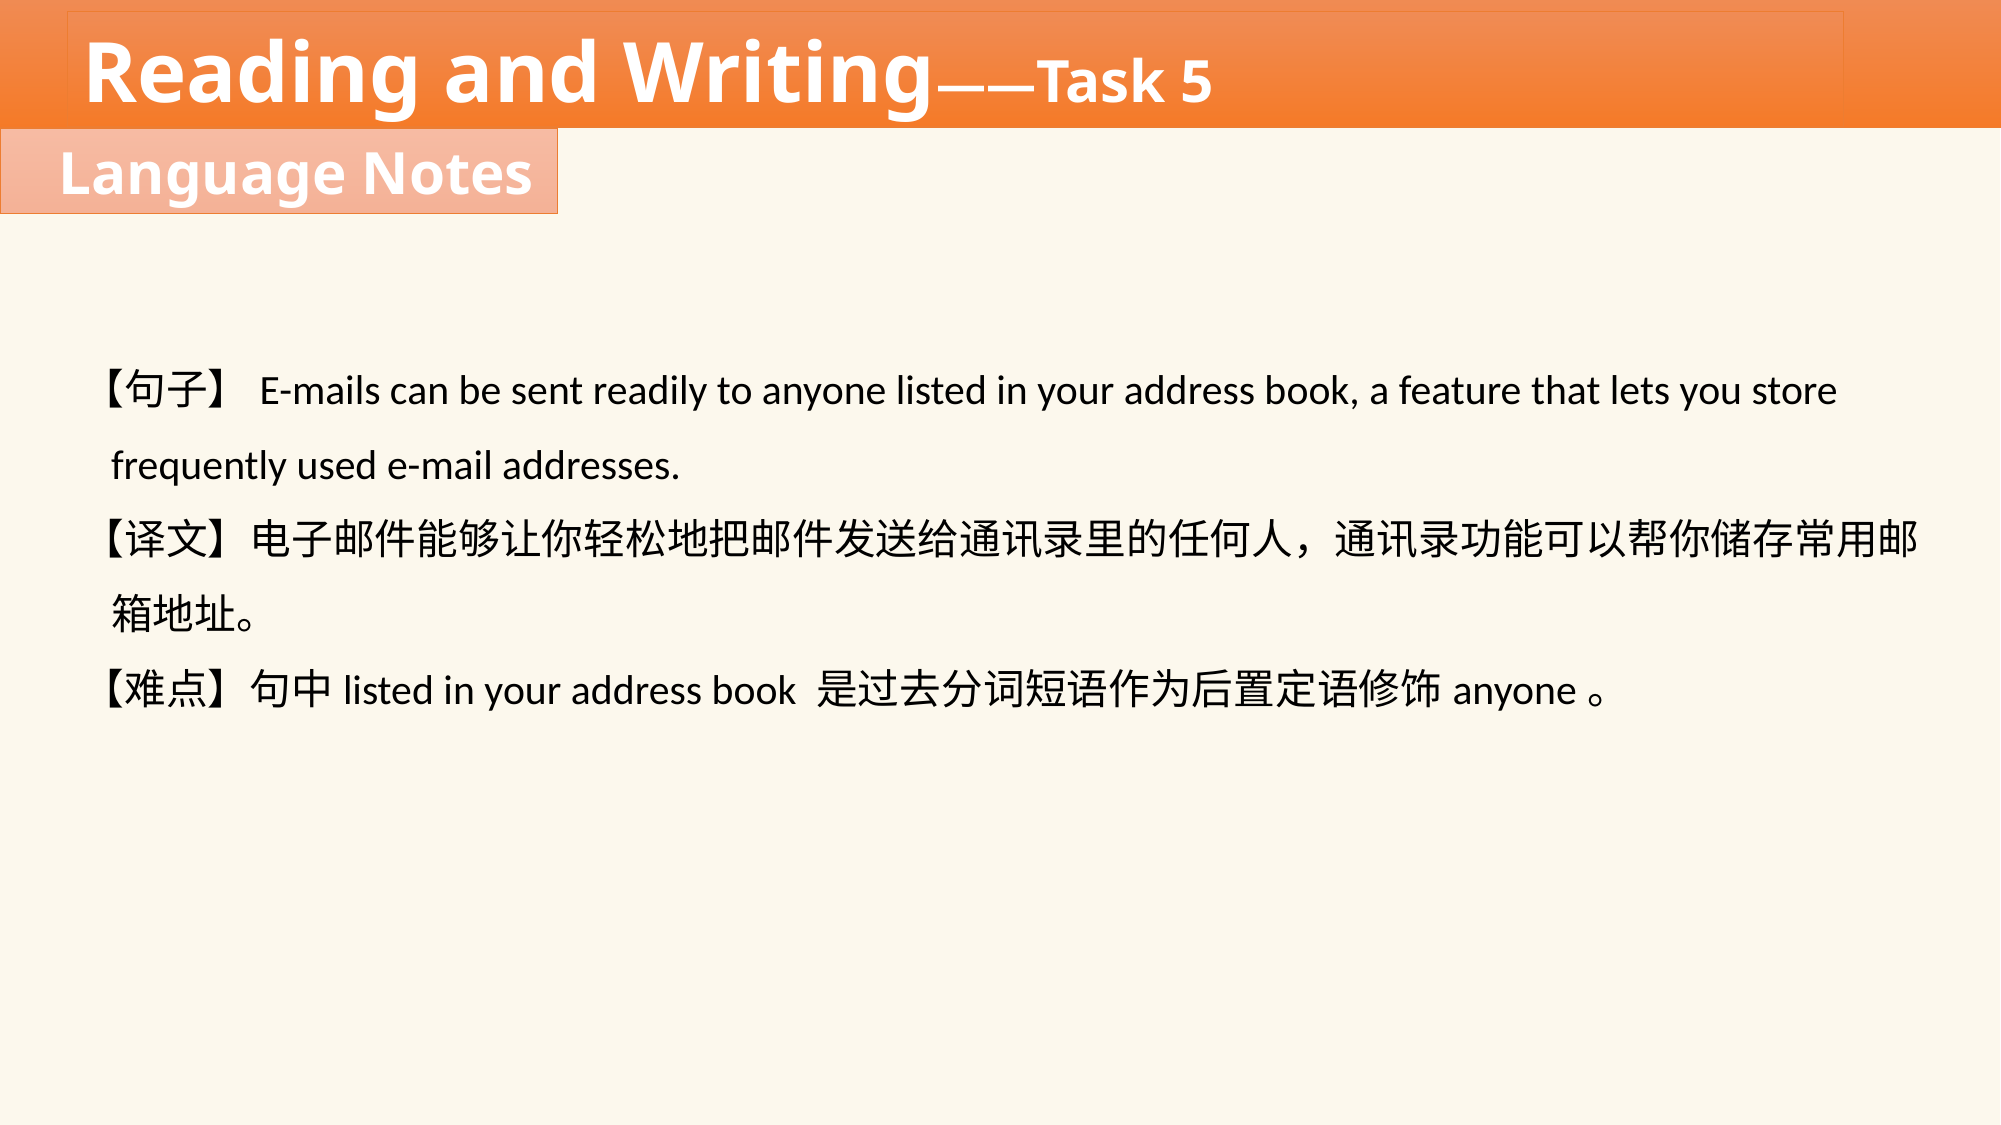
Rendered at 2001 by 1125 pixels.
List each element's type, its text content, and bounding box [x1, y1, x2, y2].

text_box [0, 0, 2000, 215]
list 【句子】E-mails can be sent readily to anyone listed in your address book, a feature that lets you store frequently used e-mail addresses. 【译文】电子邮件能够让你轻松地把邮件发送给通讯录里的任何人，通讯录功能可以帮你储存常用邮 箱地址。 【难点】句中listed in your address book 是过去分词短语作为后置定语修饰anyone。 [67, 351, 1960, 1125]
